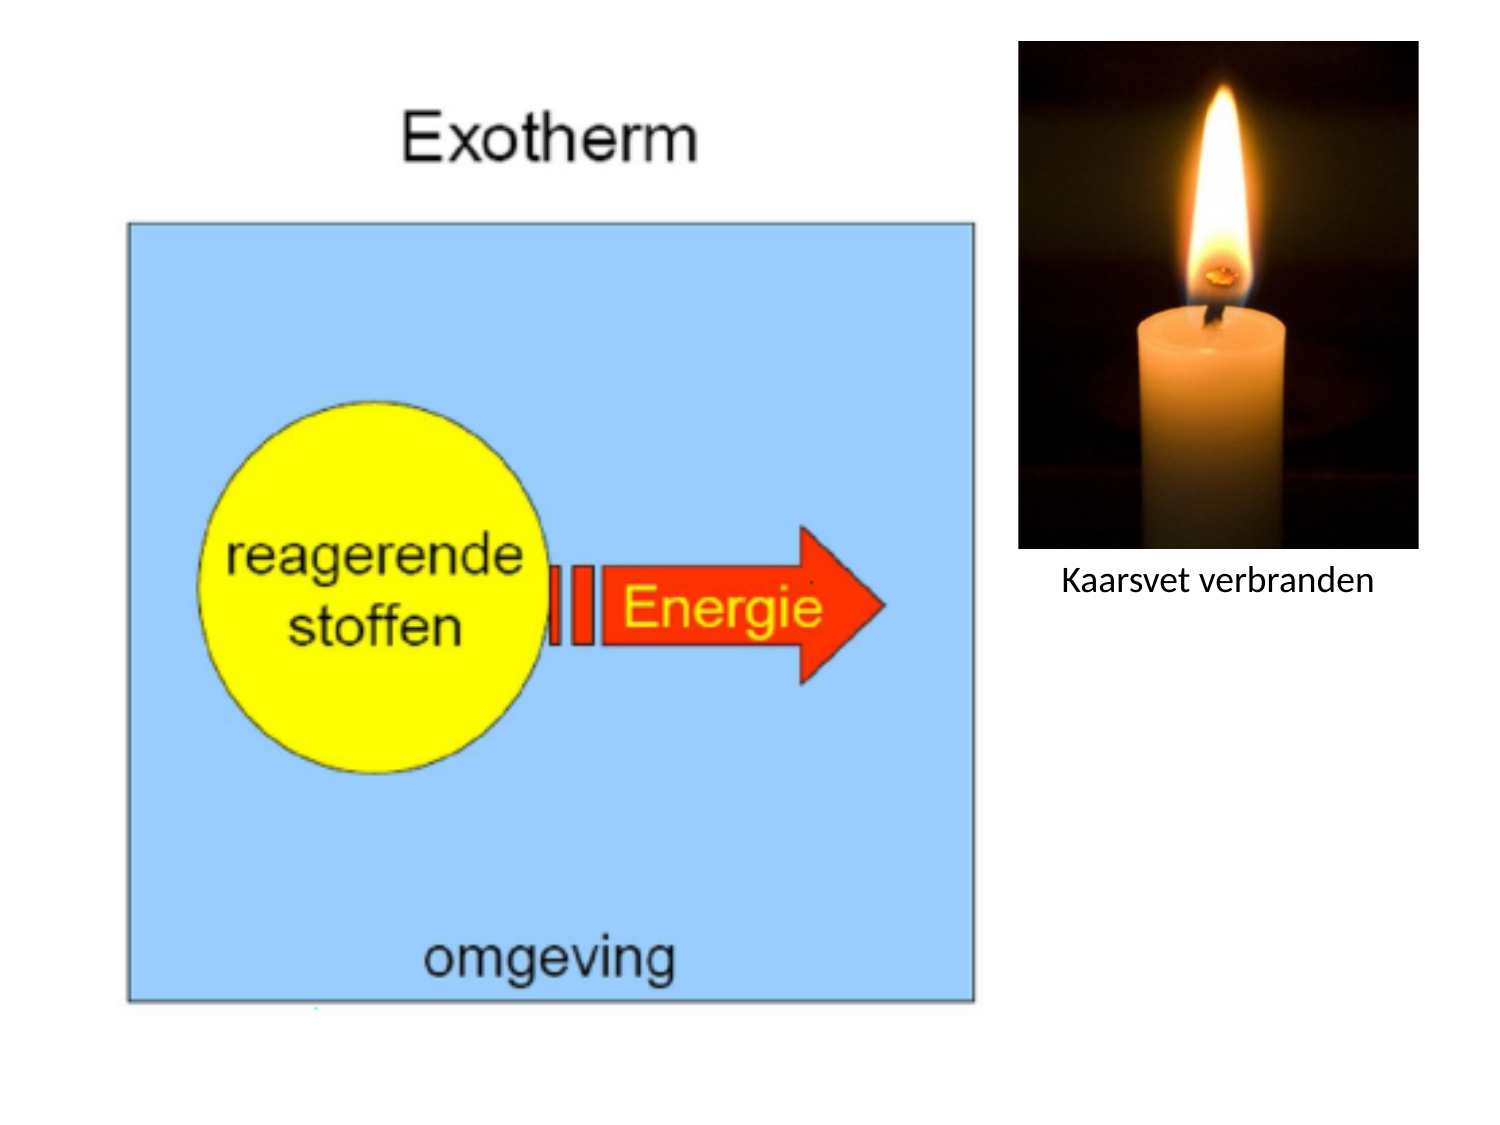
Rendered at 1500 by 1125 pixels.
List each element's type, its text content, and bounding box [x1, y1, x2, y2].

picture [62, 86, 1003, 1029]
text_box Kaarsvet verbranden [1046, 549, 1391, 608]
picture [1018, 41, 1419, 549]
